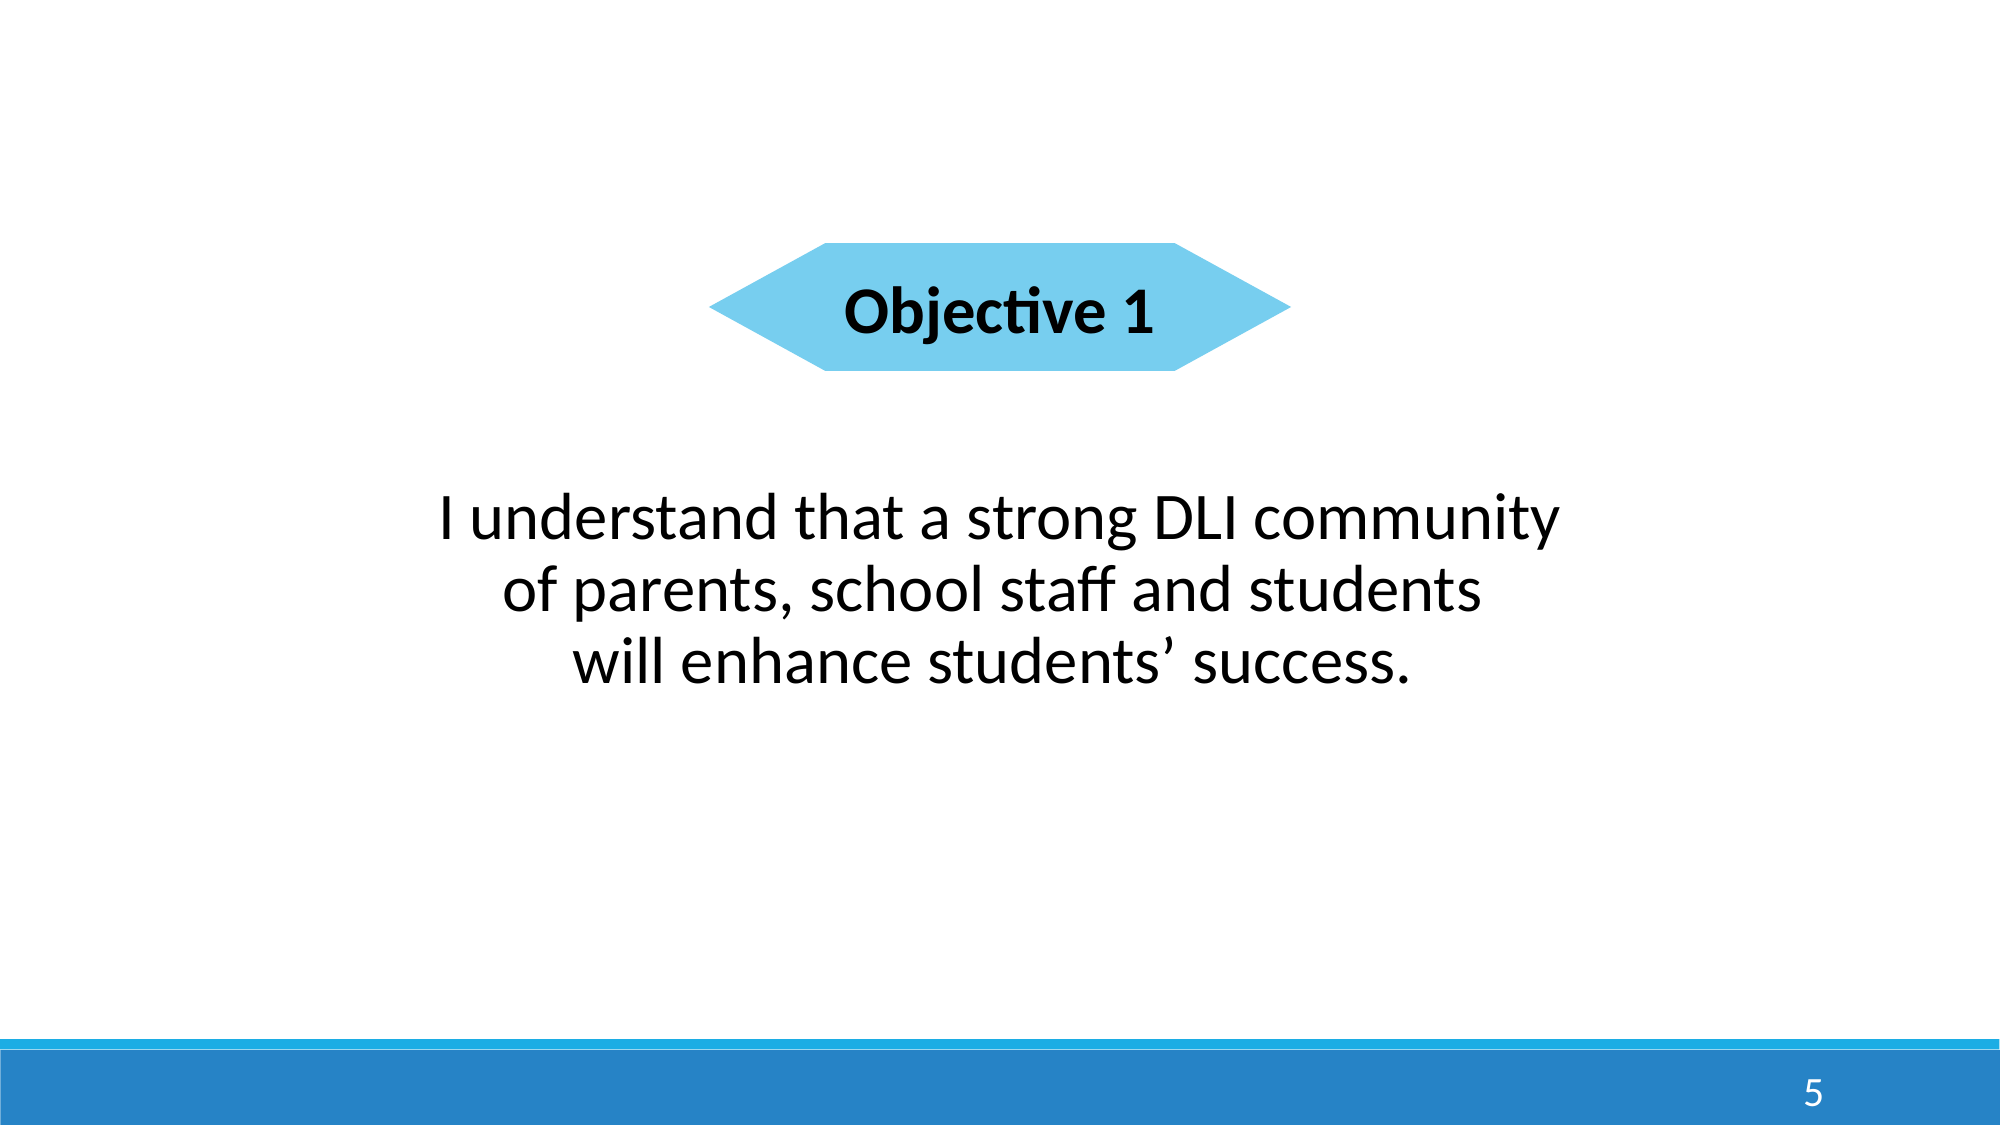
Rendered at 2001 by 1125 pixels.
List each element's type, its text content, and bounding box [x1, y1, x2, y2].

text_box I understand that a strong DLI community of parents, school staff and students will enhance students’ success. [412, 474, 1588, 935]
text_box Objective 1 [707, 241, 1293, 373]
slide_number 5 [1624, 1059, 1840, 1120]
